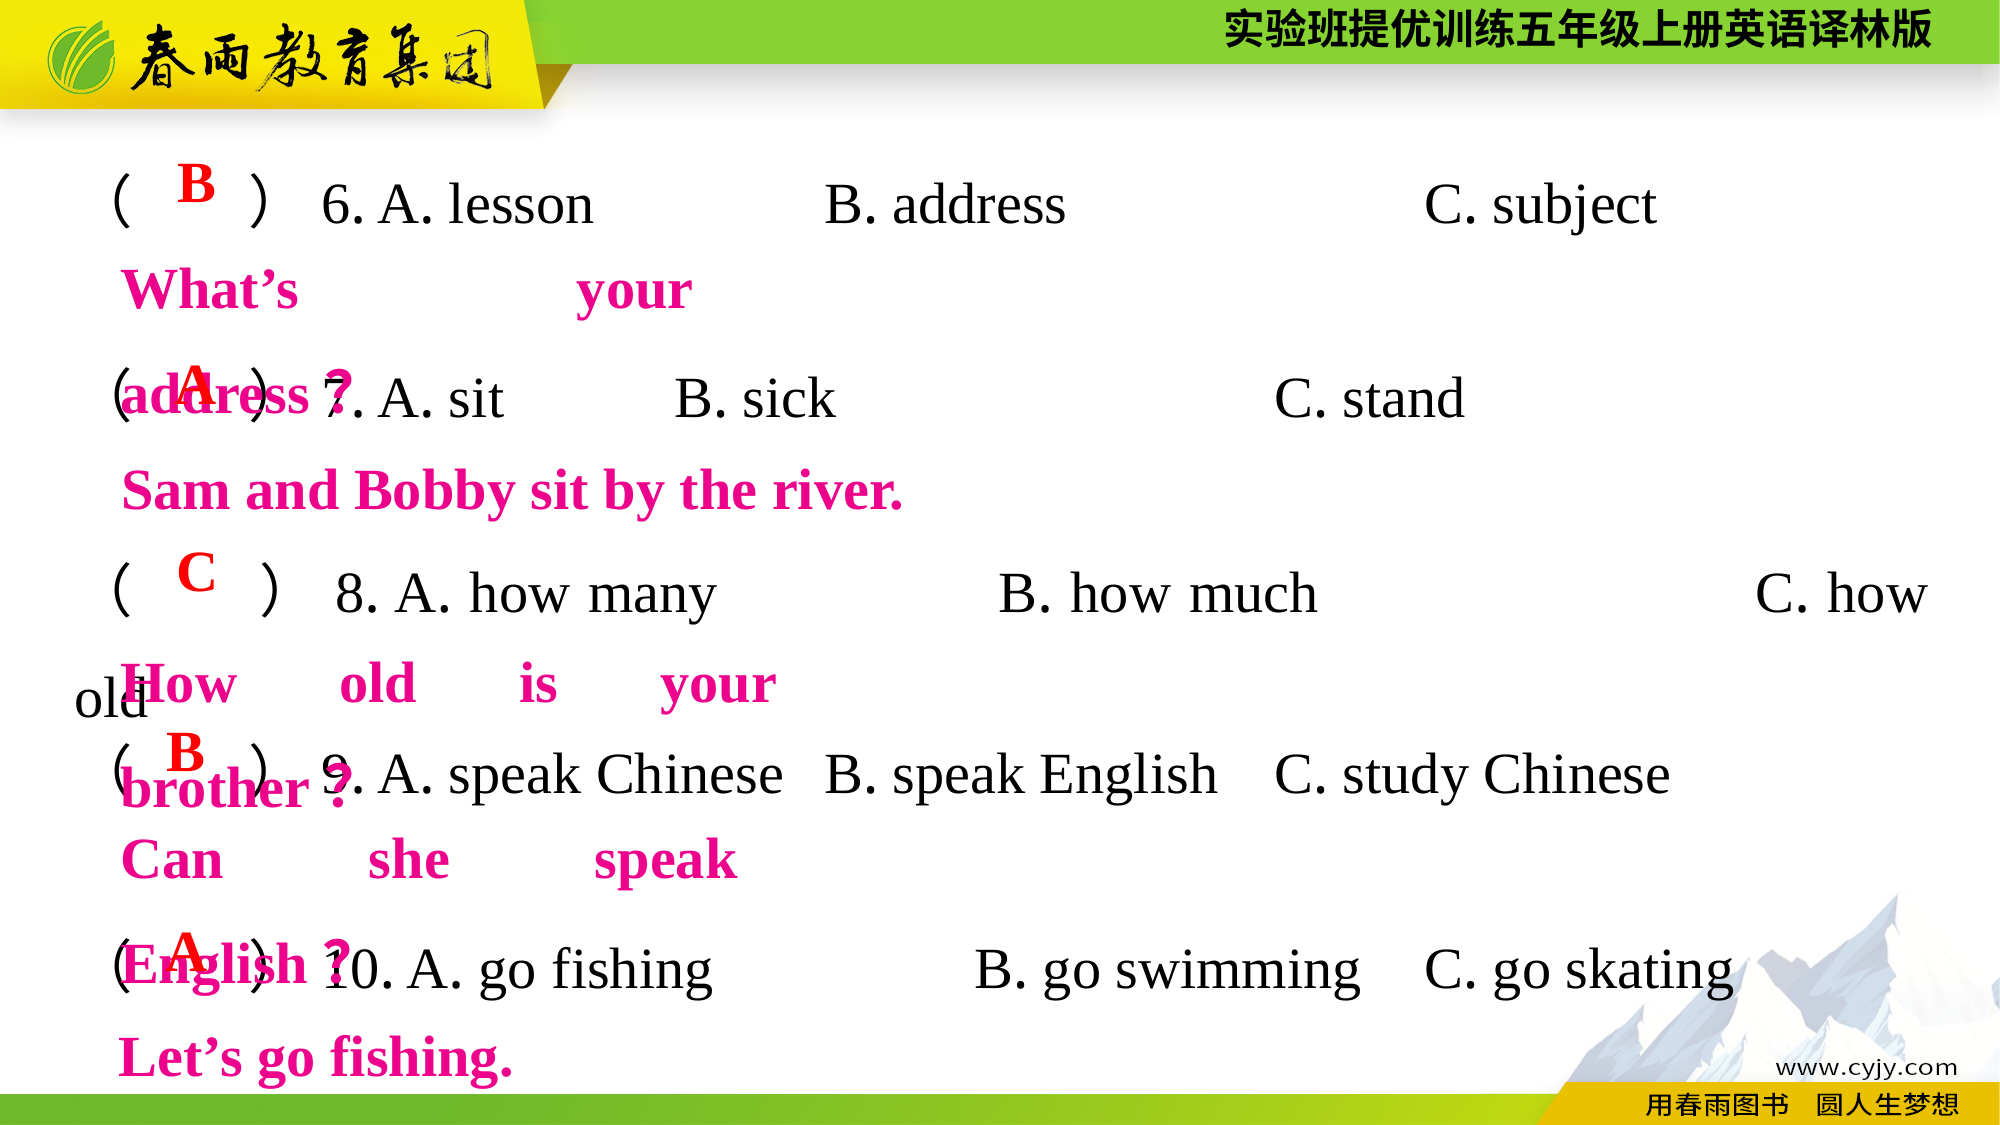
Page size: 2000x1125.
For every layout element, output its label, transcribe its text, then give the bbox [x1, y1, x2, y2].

text_box A [150, 905, 223, 991]
text_box Let’s go fishing. [104, 975, 529, 1096]
text_box A [159, 338, 232, 424]
text_box What’s your address？ [105, 208, 708, 328]
picture [0, 0, 2000, 1125]
text_box B [162, 136, 232, 222]
text_box C [161, 525, 234, 611]
text_box Can she speak English？ [105, 777, 753, 898]
text_box B [151, 705, 221, 791]
list （ ）6. A. lesson B. address C. subject （ ）7. A. sit B. sick C. stand （ ）8. A. how many B. how much C. how old [59, 122, 1944, 638]
text_box How old is your brother？ [105, 601, 791, 722]
text_box Sam and Bobby sit by the river. [106, 408, 920, 529]
text_box （ ）9. A. speak Chinese B. speak English C. study Chinese （ ）10. A. go fishing B. go swimming C. go skating [59, 693, 1944, 1008]
